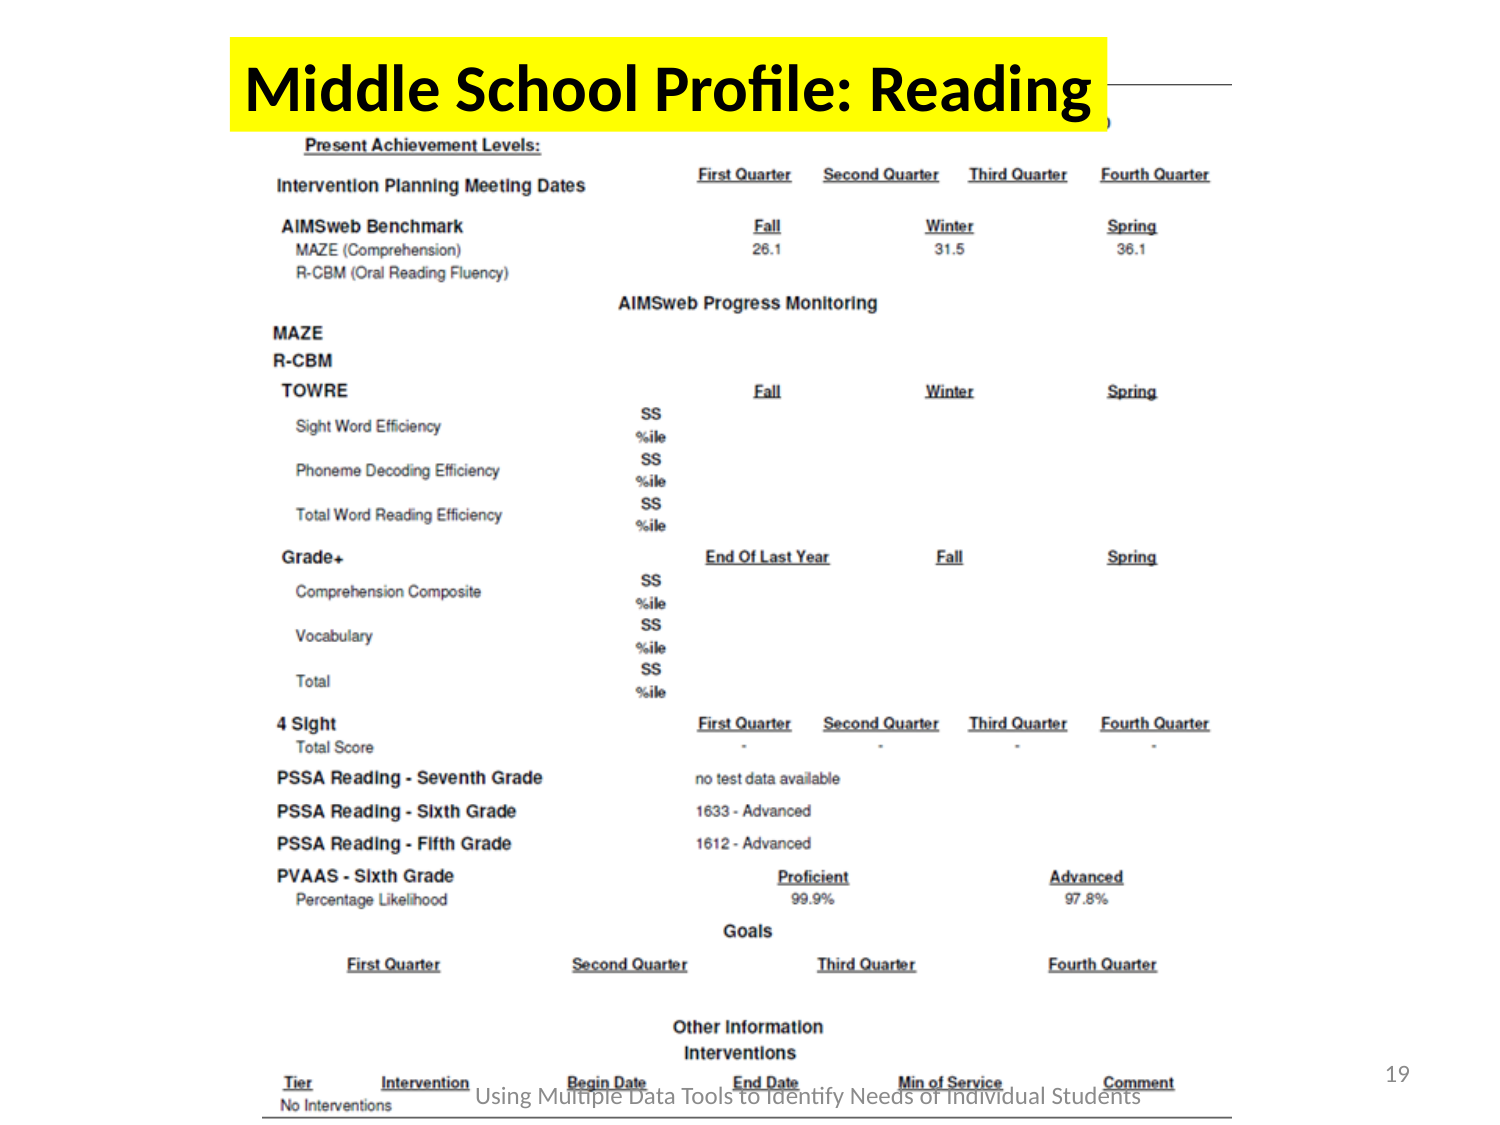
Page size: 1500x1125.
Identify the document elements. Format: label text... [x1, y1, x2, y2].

text_box Middle School Profile: Reading [229, 37, 1108, 132]
slide_number 19 [1235, 1042, 1425, 1103]
picture [262, 84, 1232, 1125]
